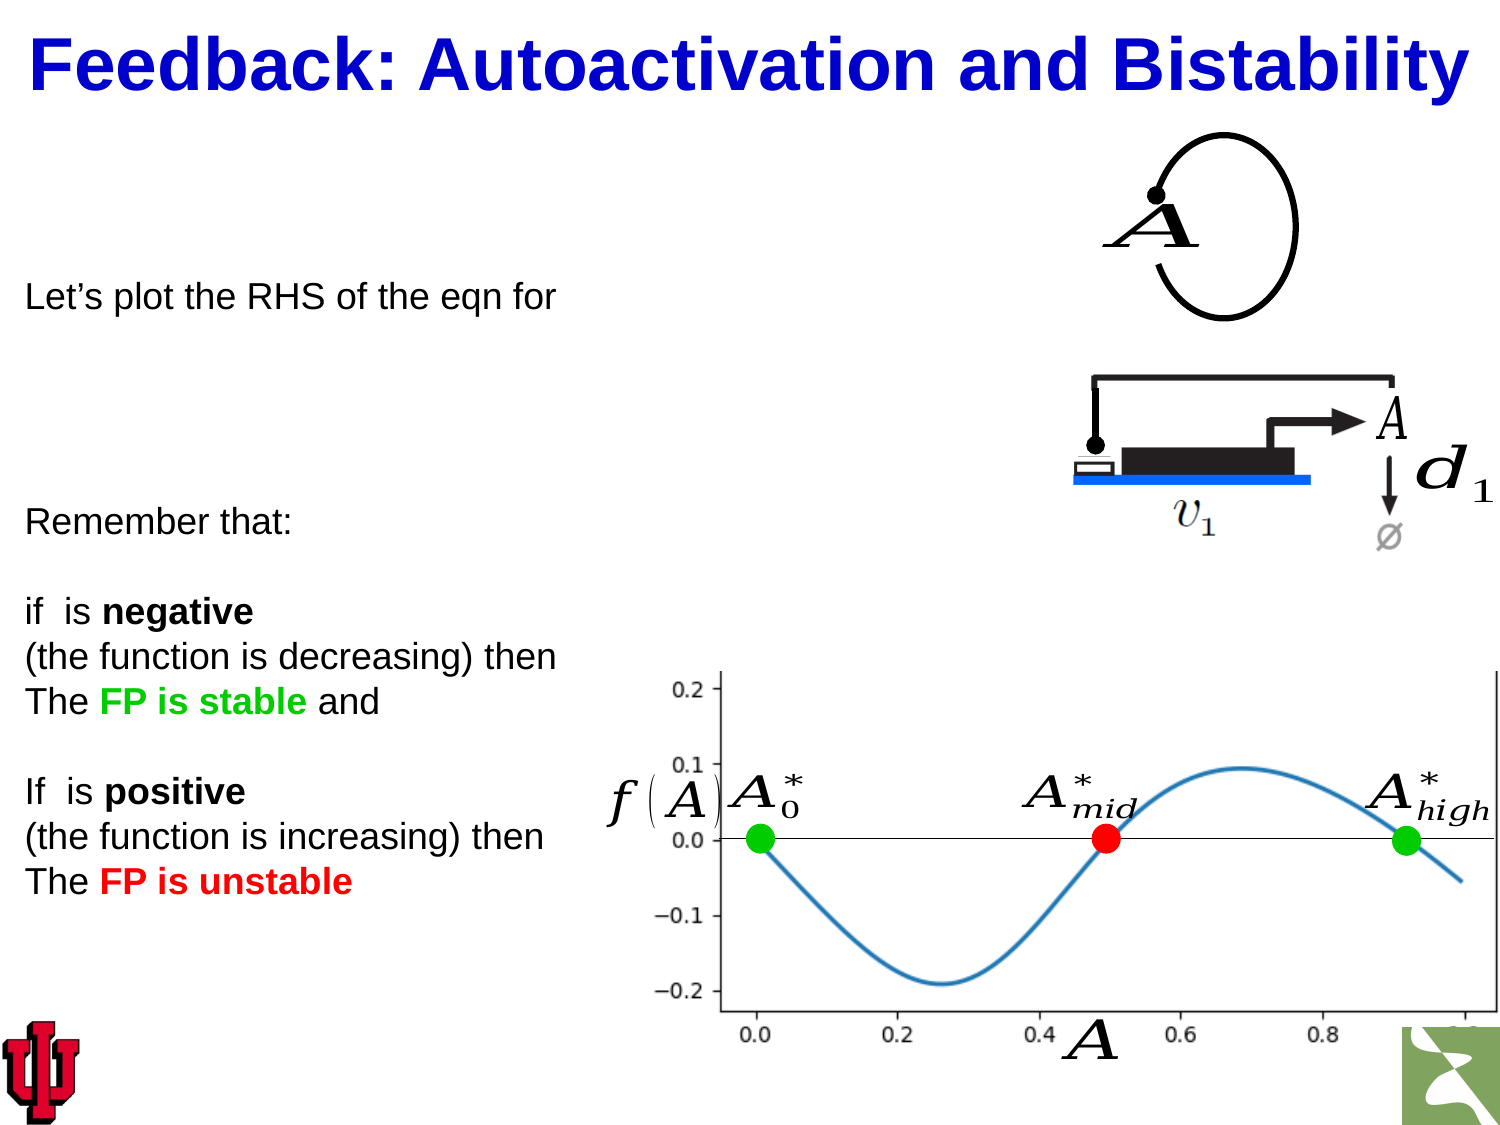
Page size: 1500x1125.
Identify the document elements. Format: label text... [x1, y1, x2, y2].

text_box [937, 335, 1499, 570]
title Feedback: Autoactivation and Bistability [0, 0, 1500, 130]
picture [1402, 1027, 1500, 1125]
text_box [1095, 134, 1297, 319]
picture [0, 1020, 80, 1125]
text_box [602, 671, 1500, 1073]
